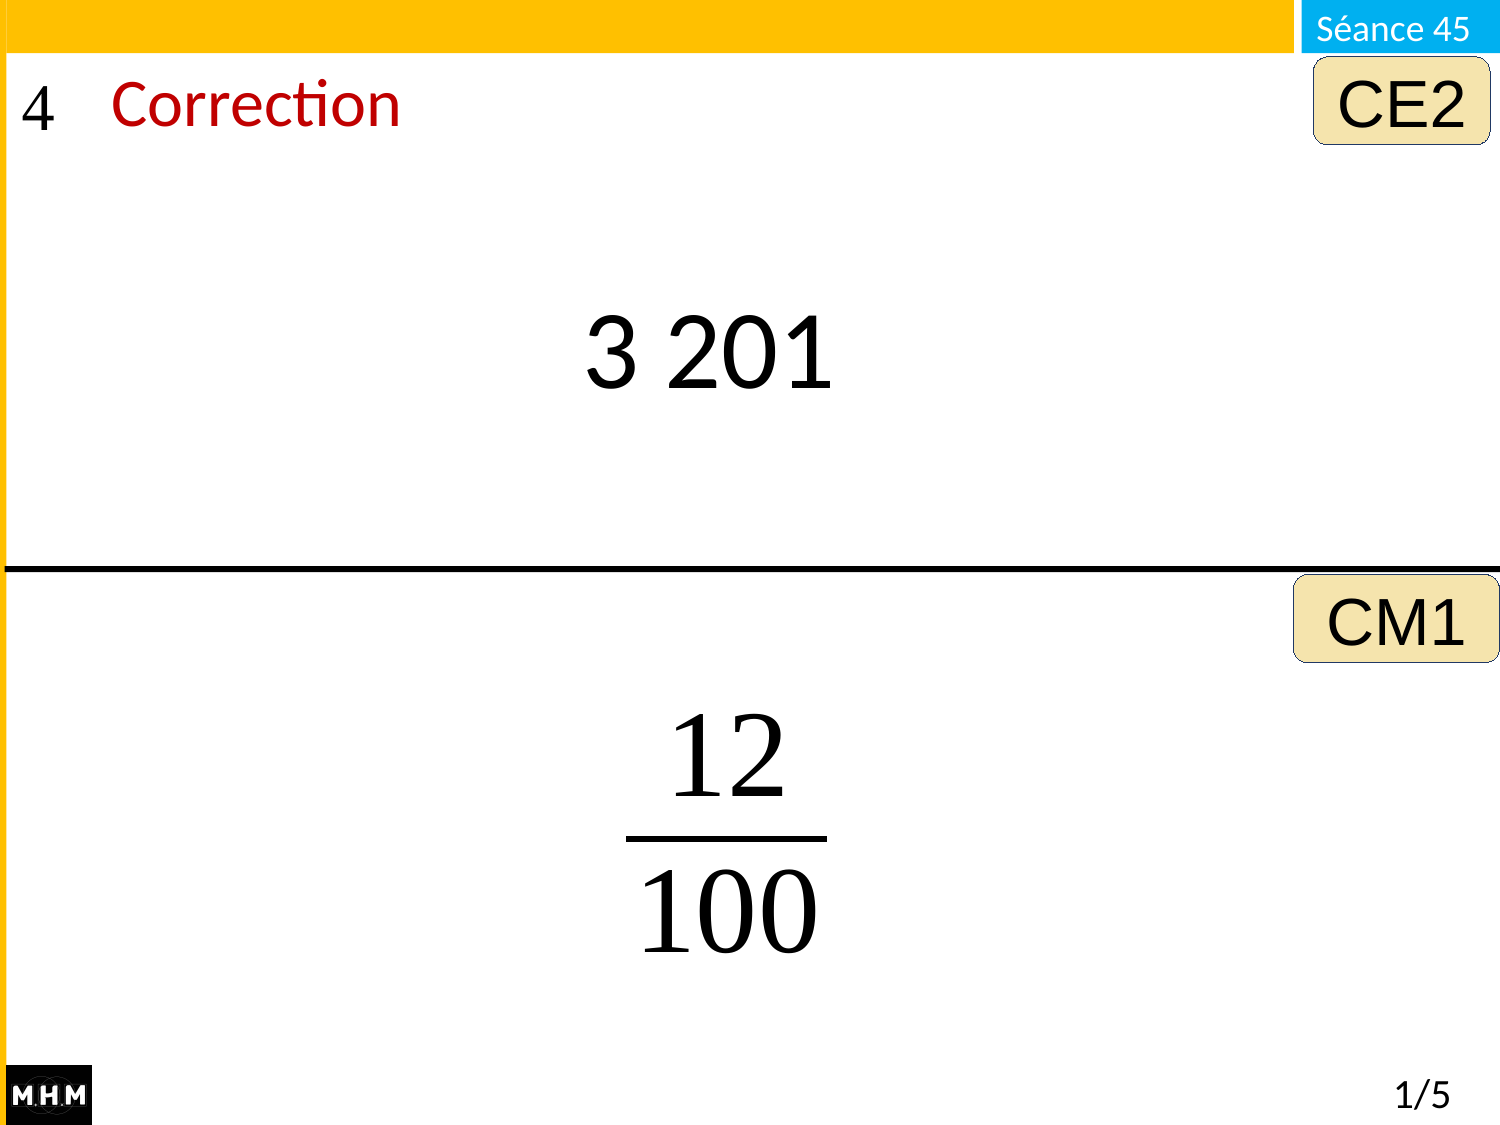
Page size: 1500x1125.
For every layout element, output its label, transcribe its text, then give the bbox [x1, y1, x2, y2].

list 1/5 [1344, 1064, 1500, 1125]
text_box CM1 [1293, 574, 1500, 663]
text_box CE2 [1313, 56, 1491, 145]
picture [6, 1065, 92, 1125]
title Correction [96, 60, 1391, 149]
text_box 3 201 [561, 268, 936, 419]
